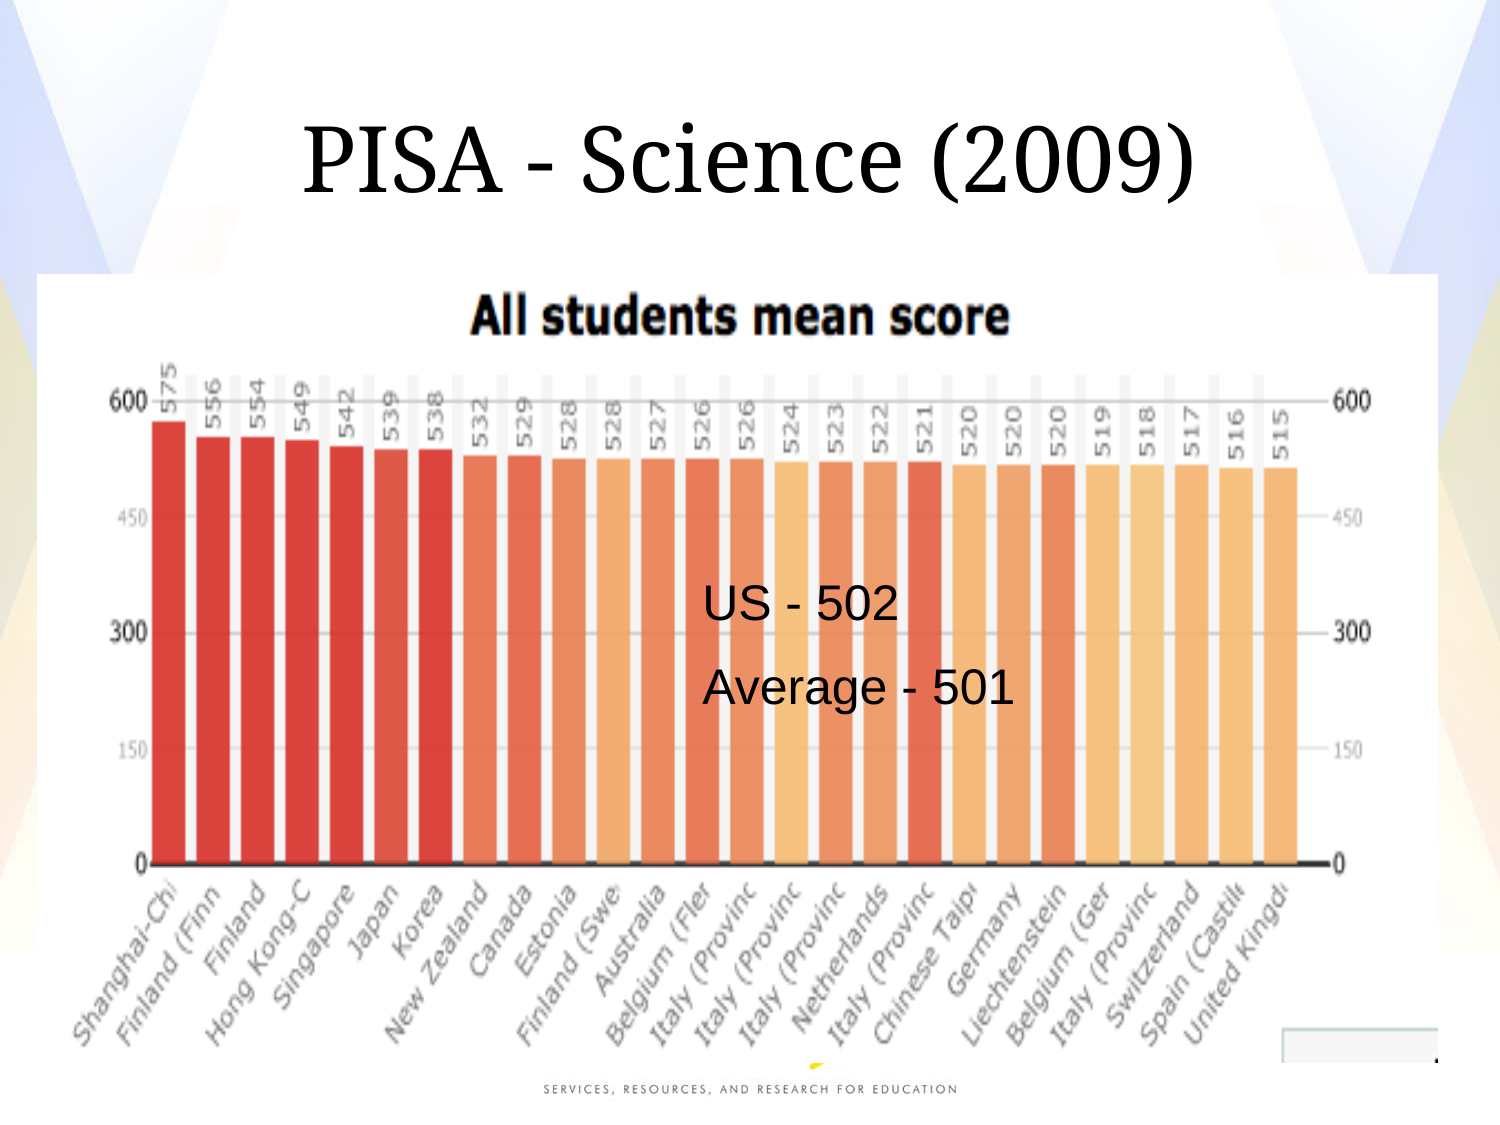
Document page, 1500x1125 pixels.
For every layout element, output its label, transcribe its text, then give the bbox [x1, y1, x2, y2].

picture [0, 0, 1500, 1125]
title PISA - Science (2009) [112, 62, 1388, 251]
